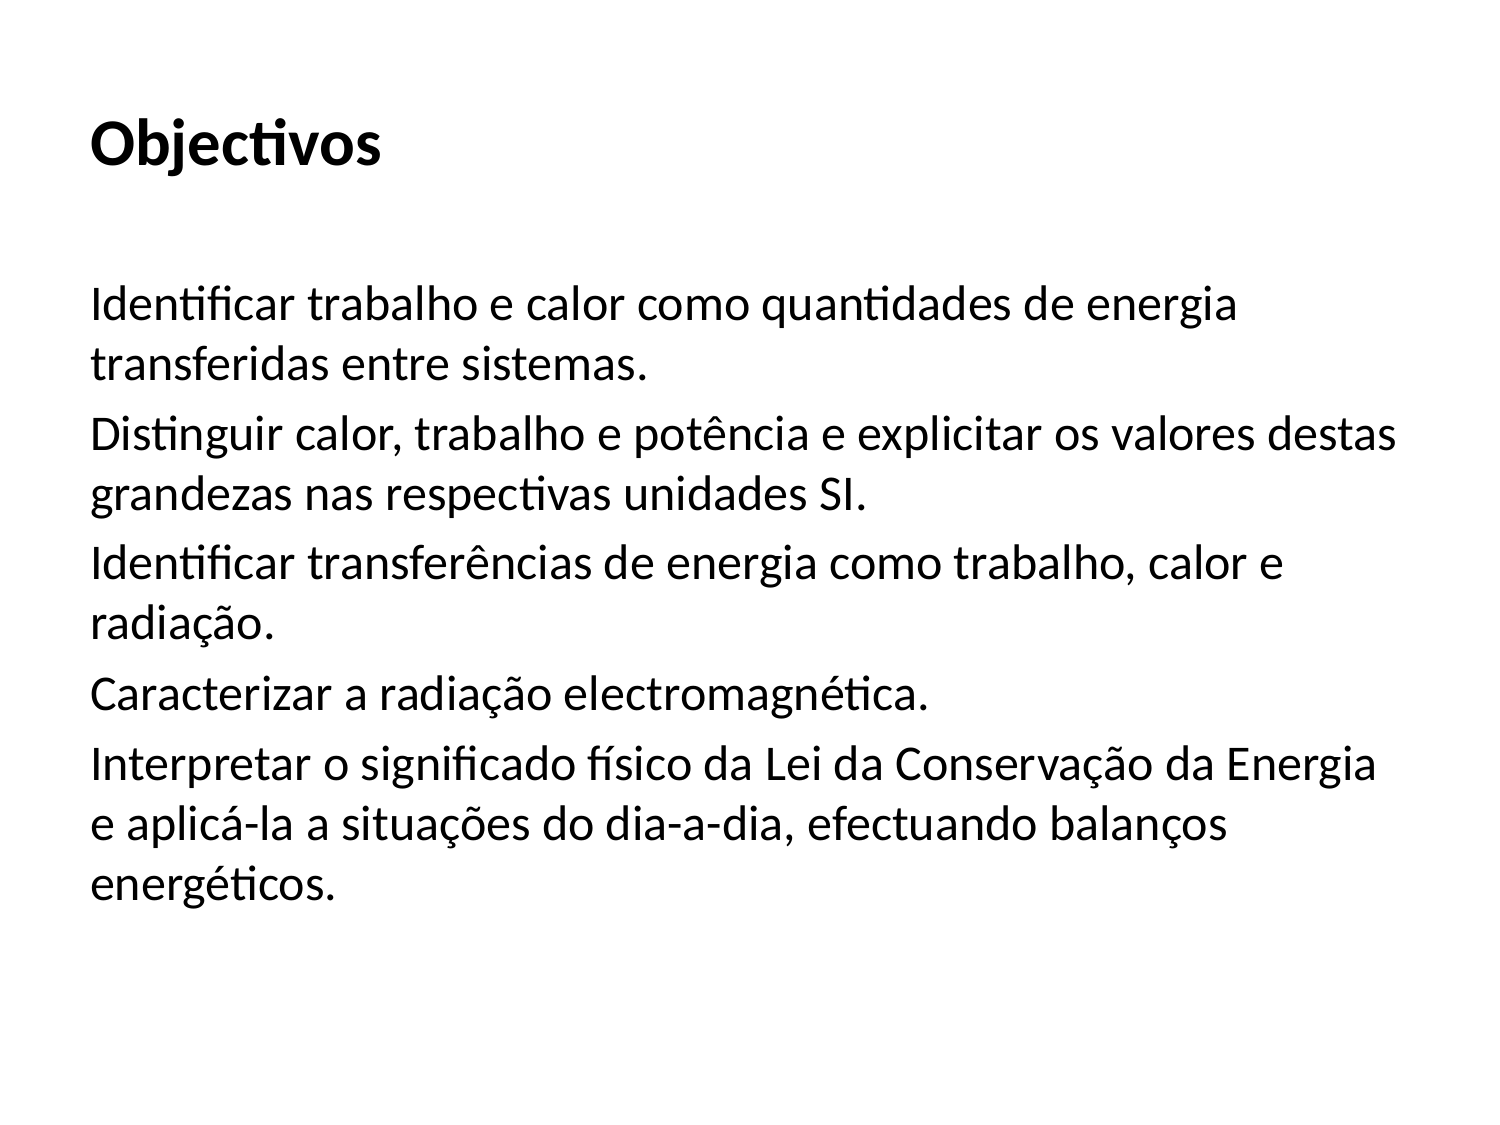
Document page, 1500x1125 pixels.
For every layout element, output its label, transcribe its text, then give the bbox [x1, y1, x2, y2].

list Identificar trabalho e calor como quantidades de energia transferidas entre sistemas. Distinguir calor, trabalho e potência e explicitar os valores destas grandezas nas respectivas unidades SI. Identificar transferências de energia como trabalho, calor e radiação. Caracterizar a radiação electromagnética. Interpretar o significado físico da Lei da Conservação da Energia e aplicá-la a situações do dia-a-dia, efectuando balanços energéticos. [75, 262, 1425, 1005]
title Objectivos [75, 45, 1425, 233]
